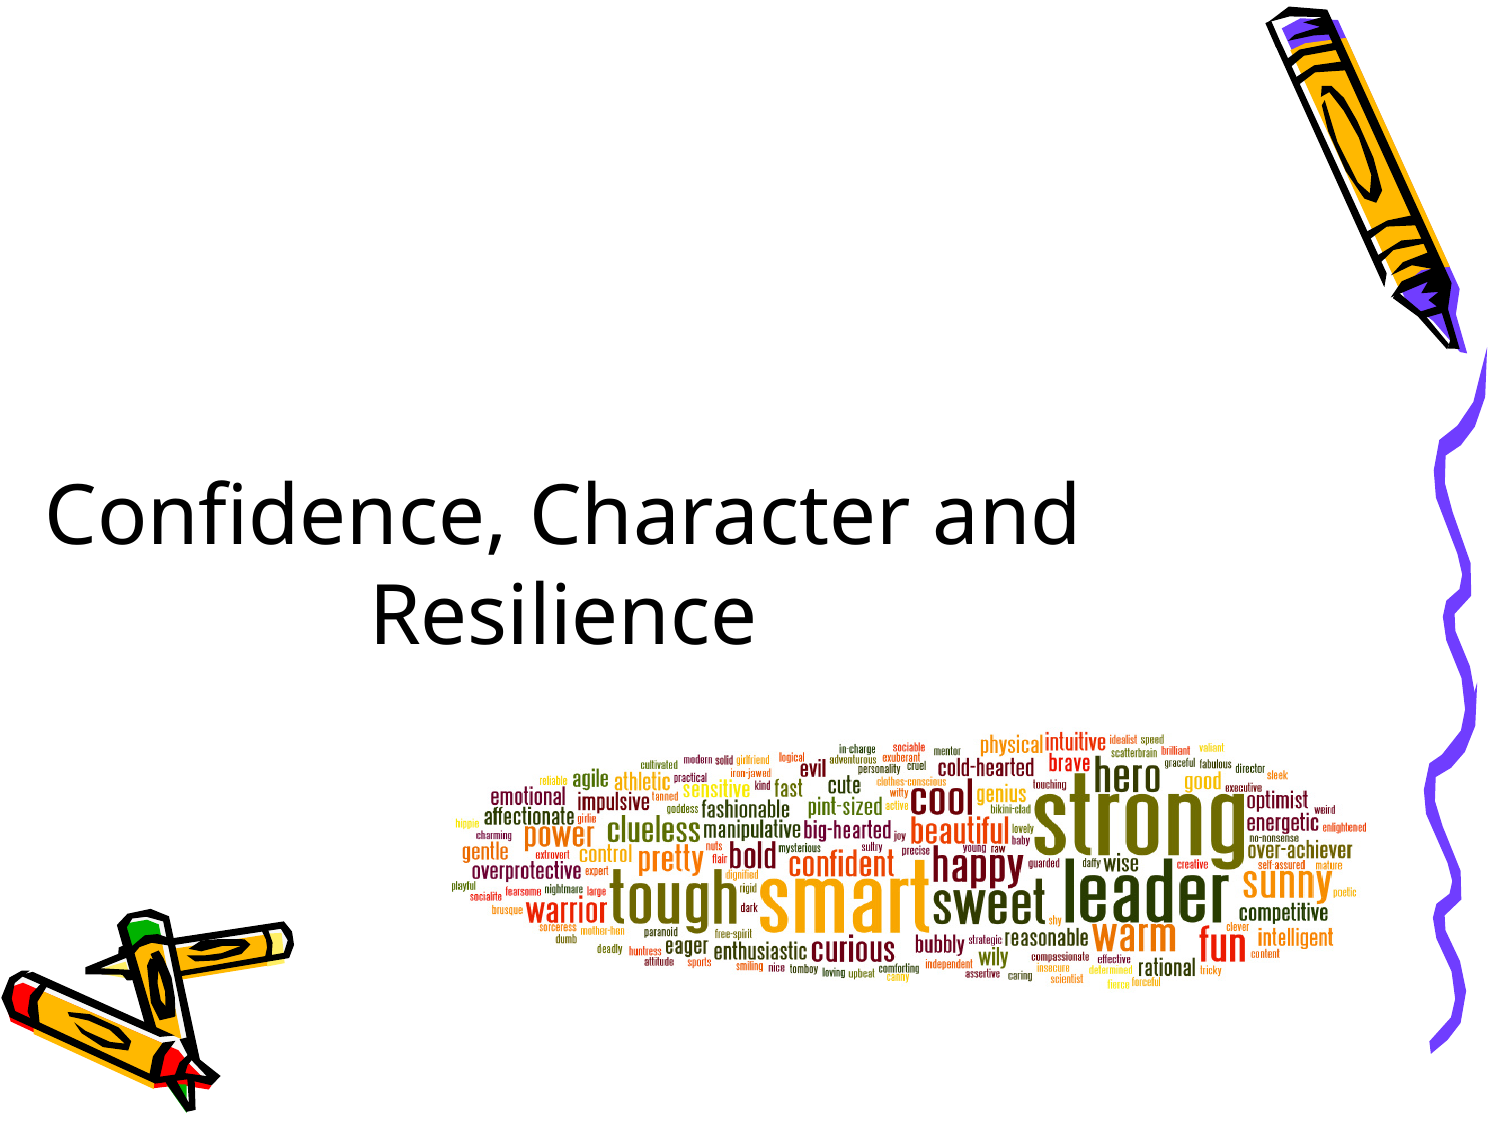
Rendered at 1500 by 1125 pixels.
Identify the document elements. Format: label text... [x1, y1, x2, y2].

title Confidence, Character and Resilience [0, 24, 1128, 669]
picture [442, 656, 1377, 1065]
